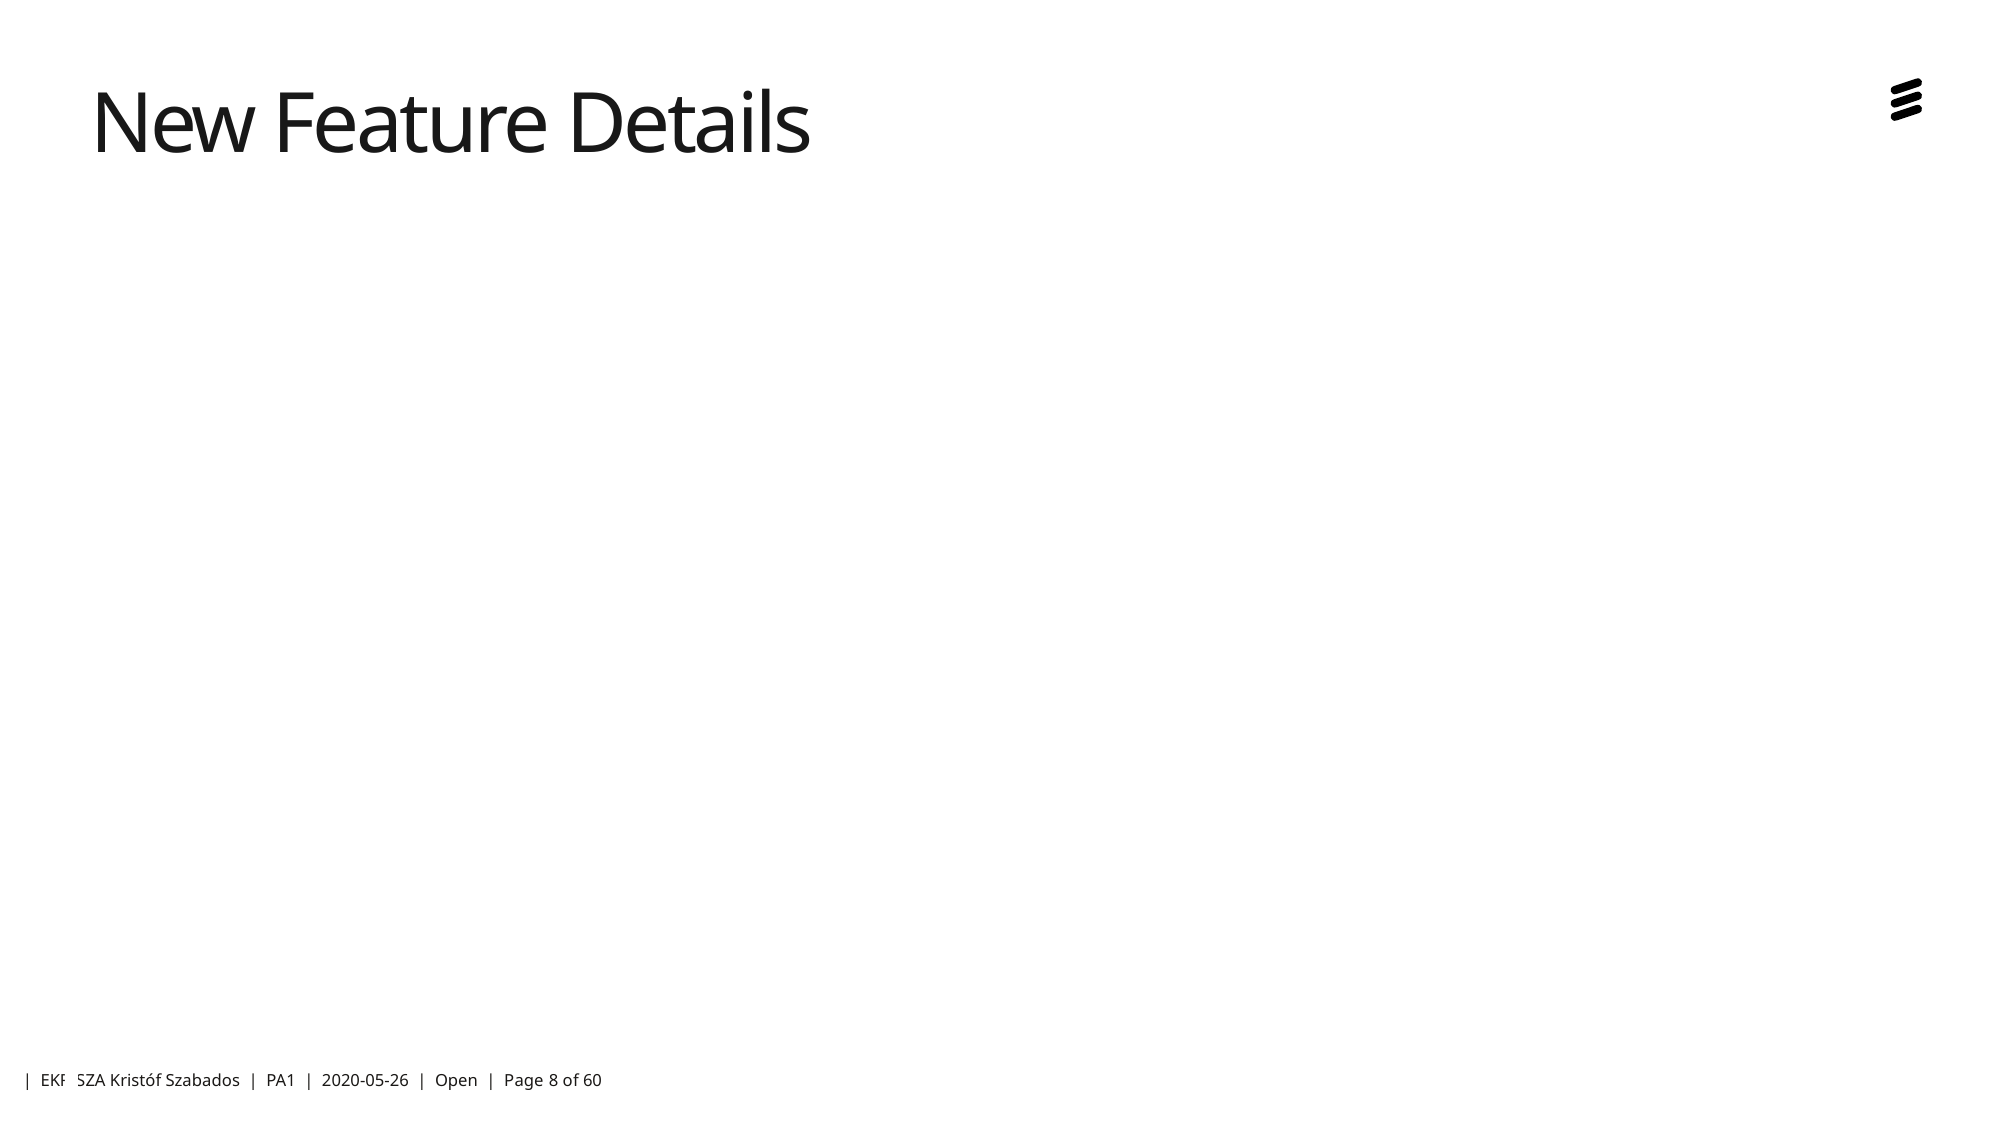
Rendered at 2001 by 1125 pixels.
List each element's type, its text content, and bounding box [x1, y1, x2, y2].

title New Feature Details [78, 77, 1805, 256]
